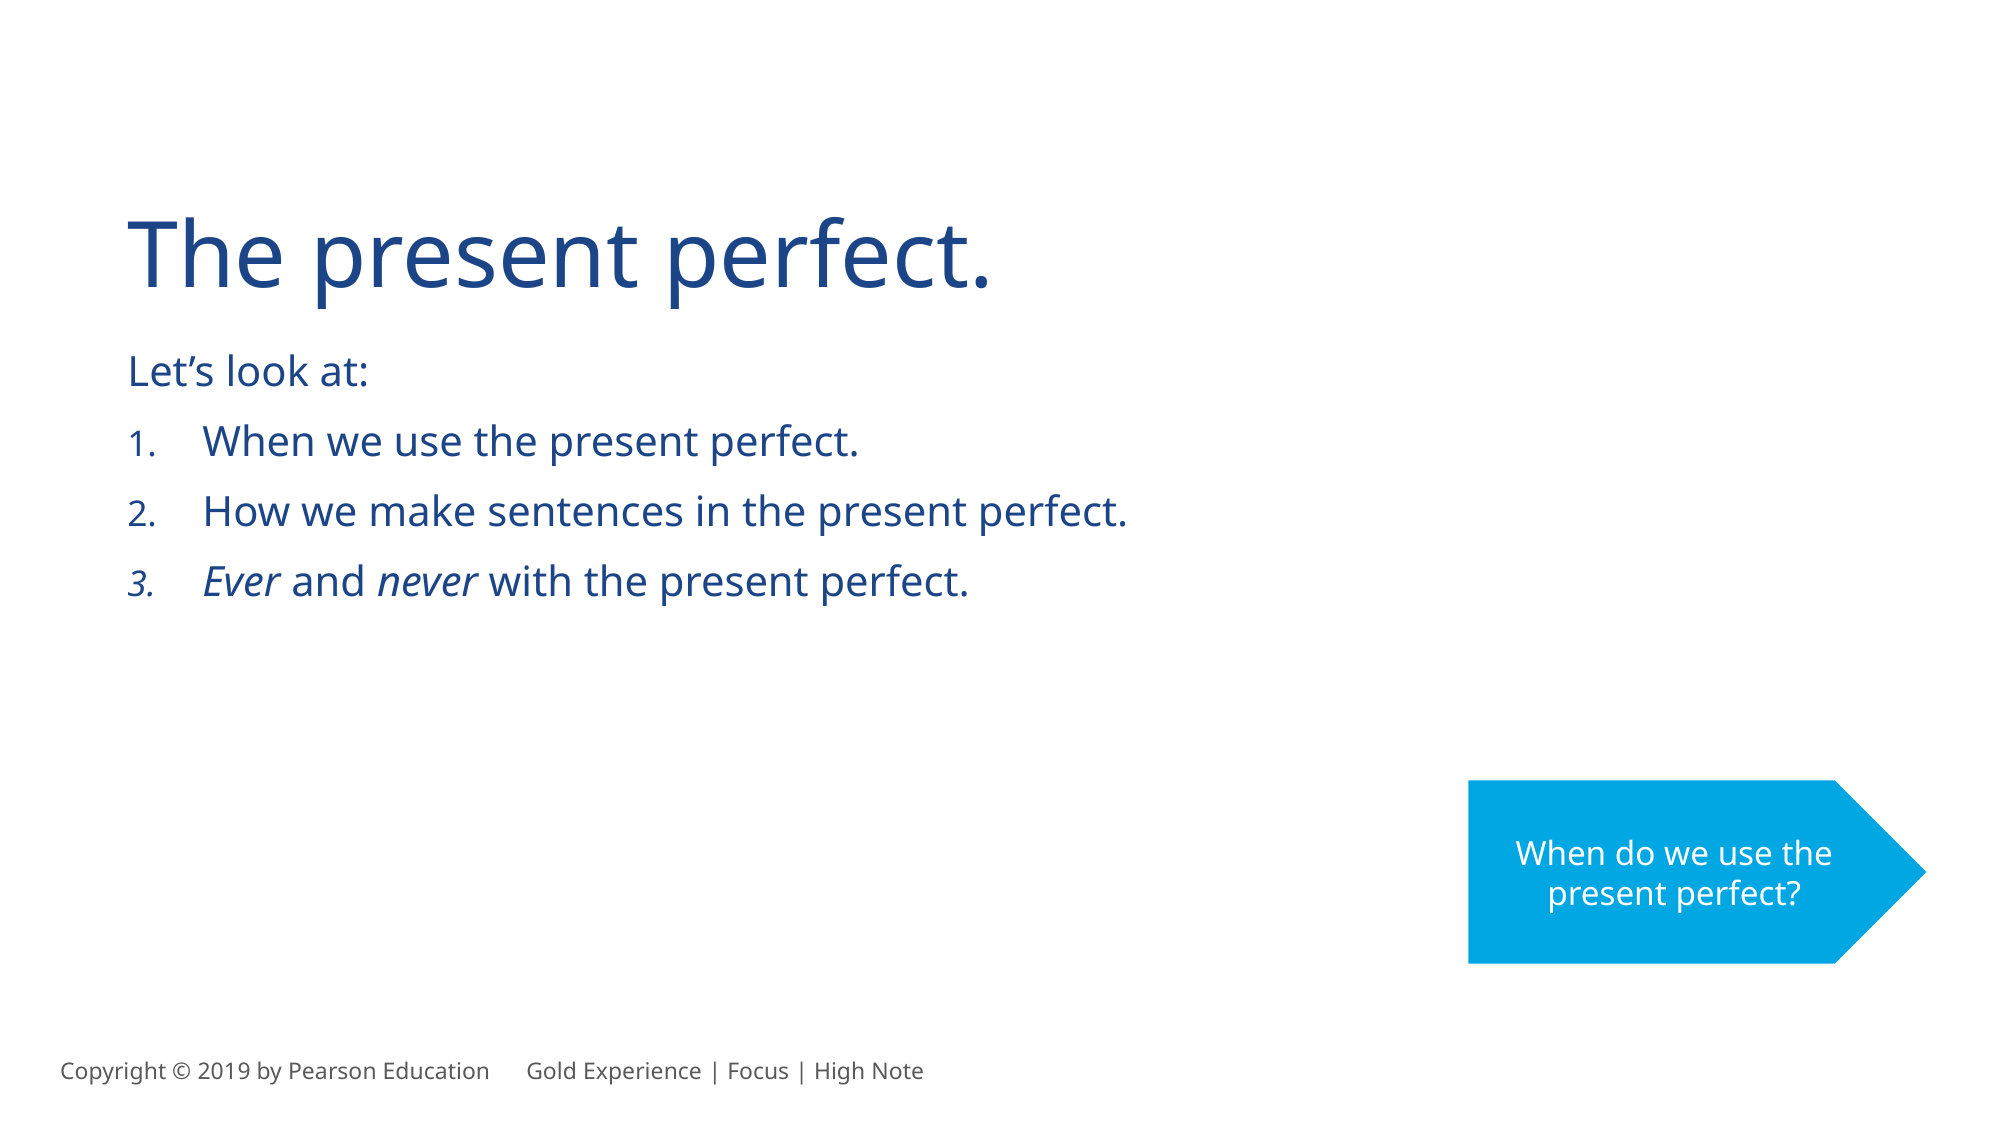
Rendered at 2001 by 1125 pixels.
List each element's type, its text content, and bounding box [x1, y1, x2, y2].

list Let’s look at: When we use the present perfect. How we make sentences in the present perfect. Ever and never with the present perfect. [112, 342, 1763, 716]
footer Copyright © 2019 by Pearson Education Gold Experience | Focus | High Note [45, 1040, 1084, 1101]
title The present perfect. [112, 125, 1763, 342]
text_box When do we use the present perfect? [1466, 778, 1929, 966]
